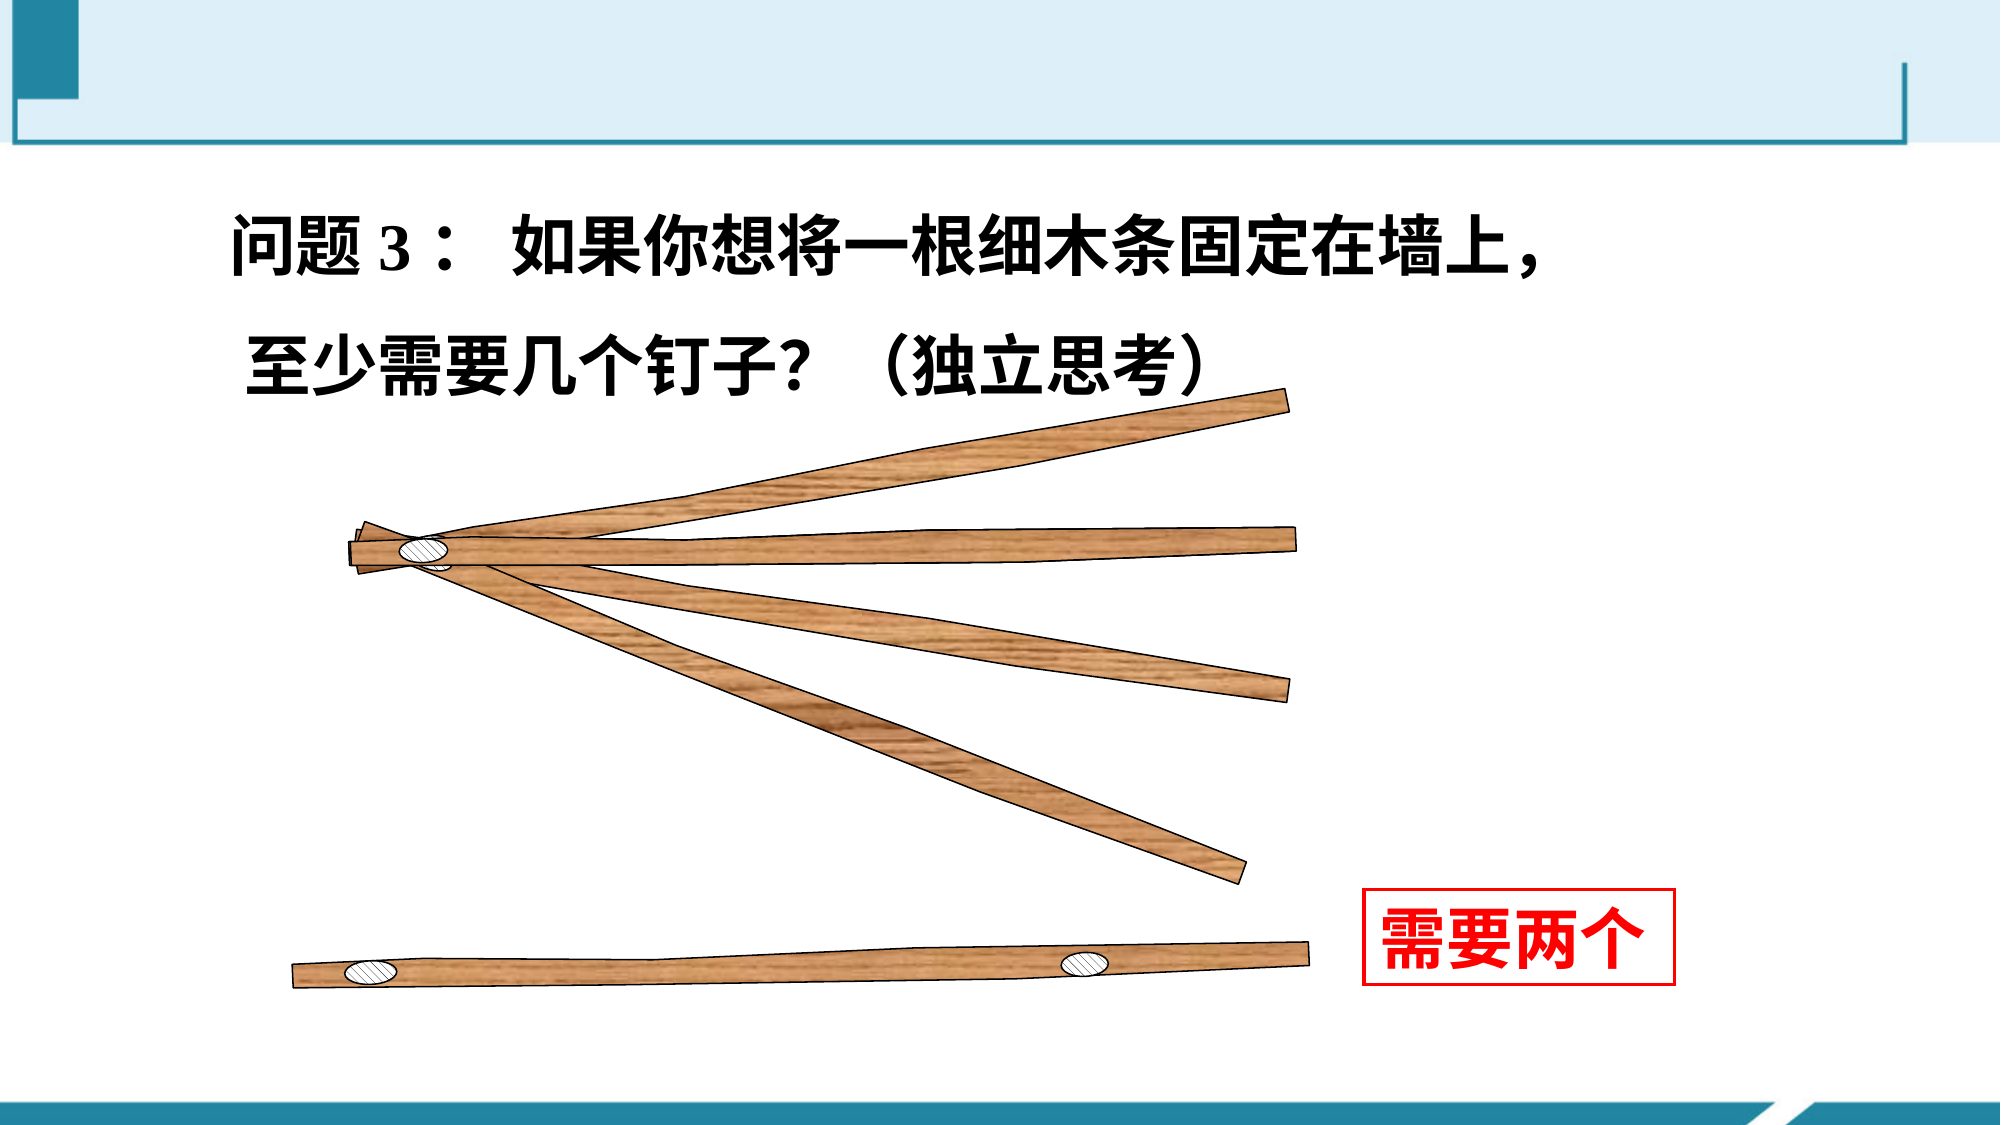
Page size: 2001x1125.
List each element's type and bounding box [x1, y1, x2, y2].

text_box [349, 592, 1295, 640]
text_box [349, 457, 1294, 506]
text_box [292, 941, 1309, 989]
text_box [350, 522, 1296, 571]
text_box [329, 679, 1274, 727]
picture [0, 0, 2000, 1125]
